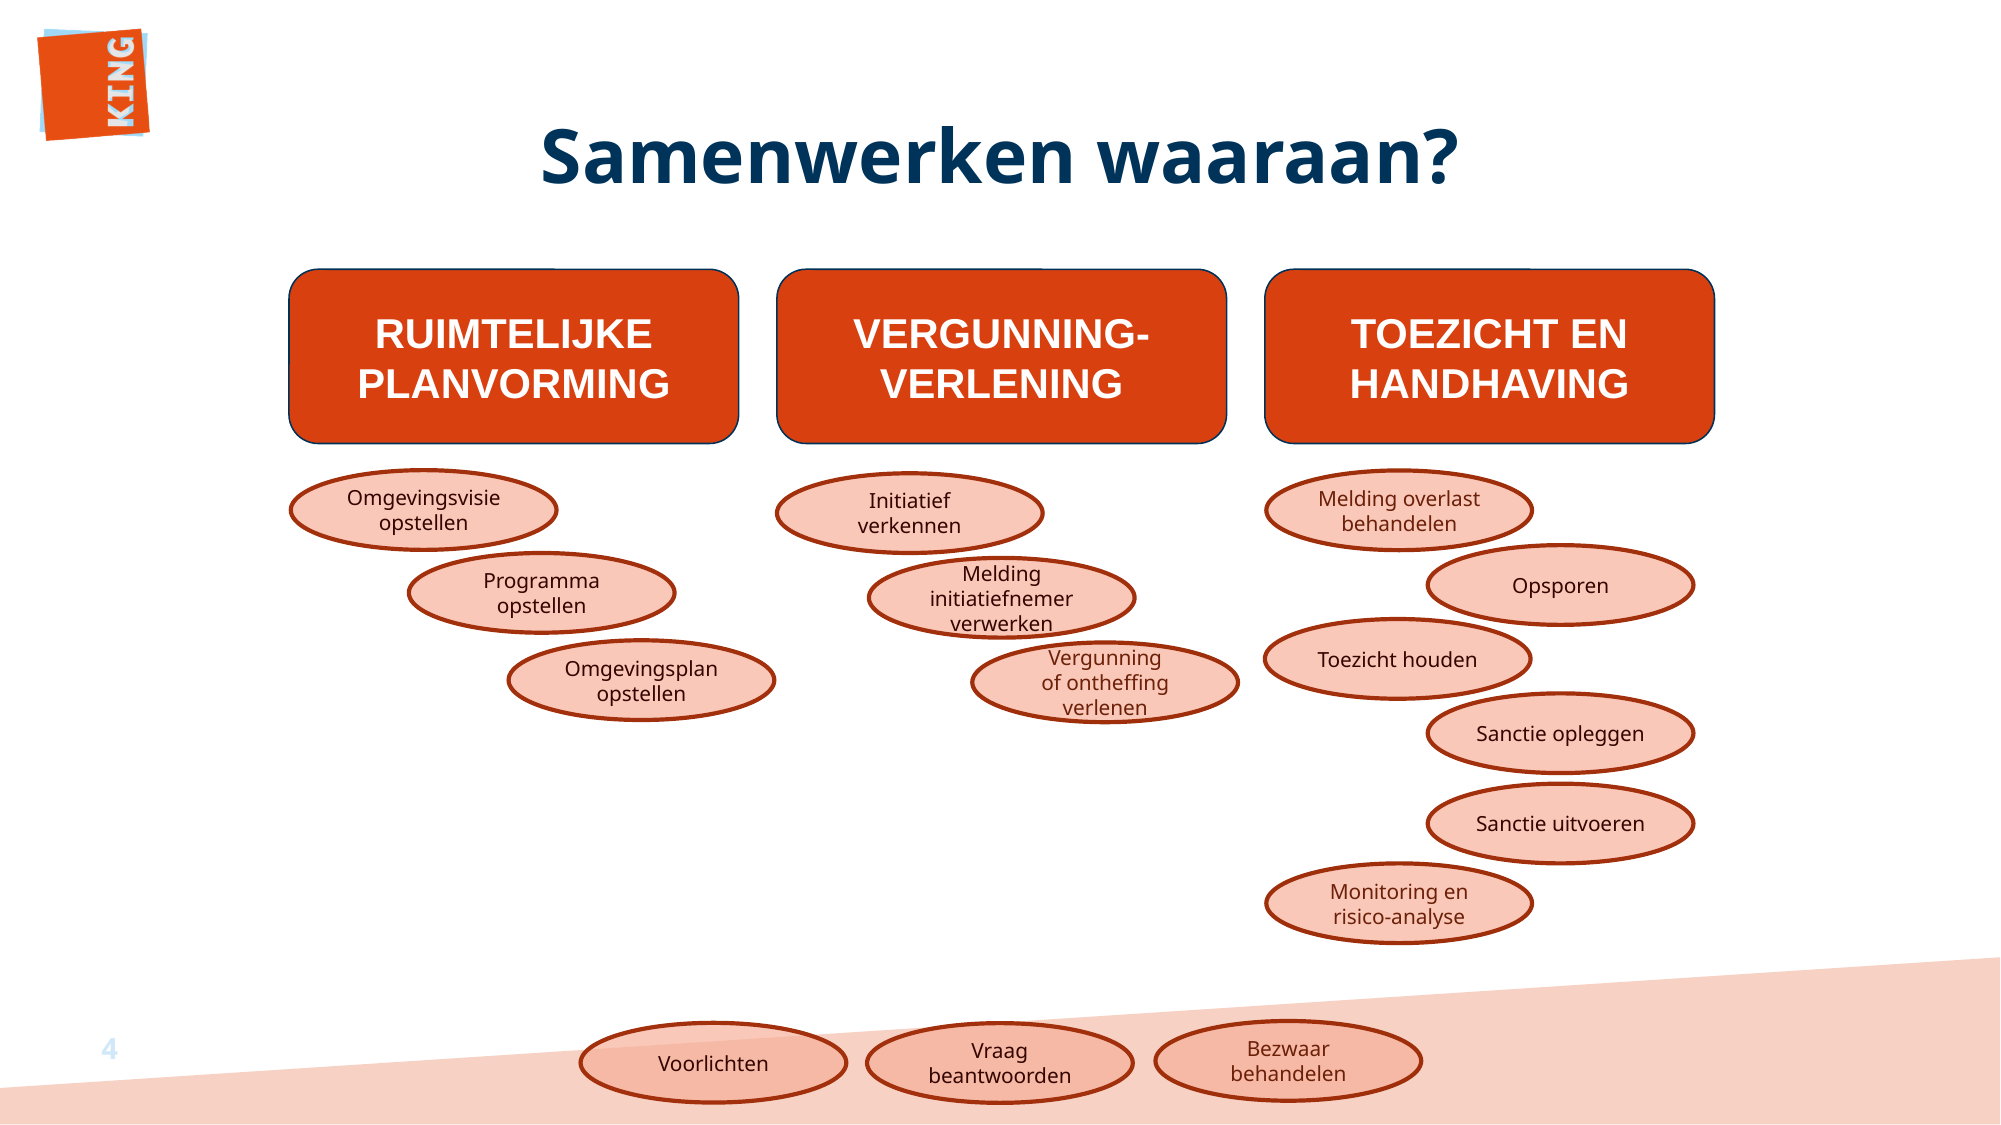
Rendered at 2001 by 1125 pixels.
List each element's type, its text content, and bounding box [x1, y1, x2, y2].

text_box Omgevingsvisie opstellen [288, 468, 559, 552]
title Samenwerken waaraan? [157, 88, 1843, 219]
text_box Vergunning of ontheffing verlenen [970, 640, 1241, 725]
text_box Melding initiatiefnemer verwerken [866, 555, 1137, 640]
text_box Vraag beantwoorden [864, 1021, 1135, 1105]
text_box Initiatief verkennen [774, 471, 1045, 556]
text_box Bezwaar behandelen [1153, 1018, 1424, 1103]
text_box Opsporen [1425, 543, 1696, 627]
text_box Omgevingsplan opstellen [506, 638, 777, 723]
text_box Monitoring en risico-analyse [1264, 861, 1535, 946]
text_box VERGUNNING-VERLENING [776, 269, 1227, 444]
slide_number 4 [86, 1023, 229, 1071]
text_box RUIMTELIJKE PLANVORMING [288, 269, 739, 444]
text_box Voorlichten [578, 1020, 849, 1105]
text_box Sanctie opleggen [1425, 691, 1696, 776]
text_box Toezicht houden [1262, 616, 1533, 701]
text_box TOEZICHT EN HANDHAVING [1264, 269, 1715, 444]
text_box Programma opstellen [406, 550, 677, 635]
text_box Melding overlast behandelen [1264, 468, 1535, 553]
text_box Sanctie uitvoeren [1425, 781, 1696, 866]
picture [37, 28, 150, 141]
